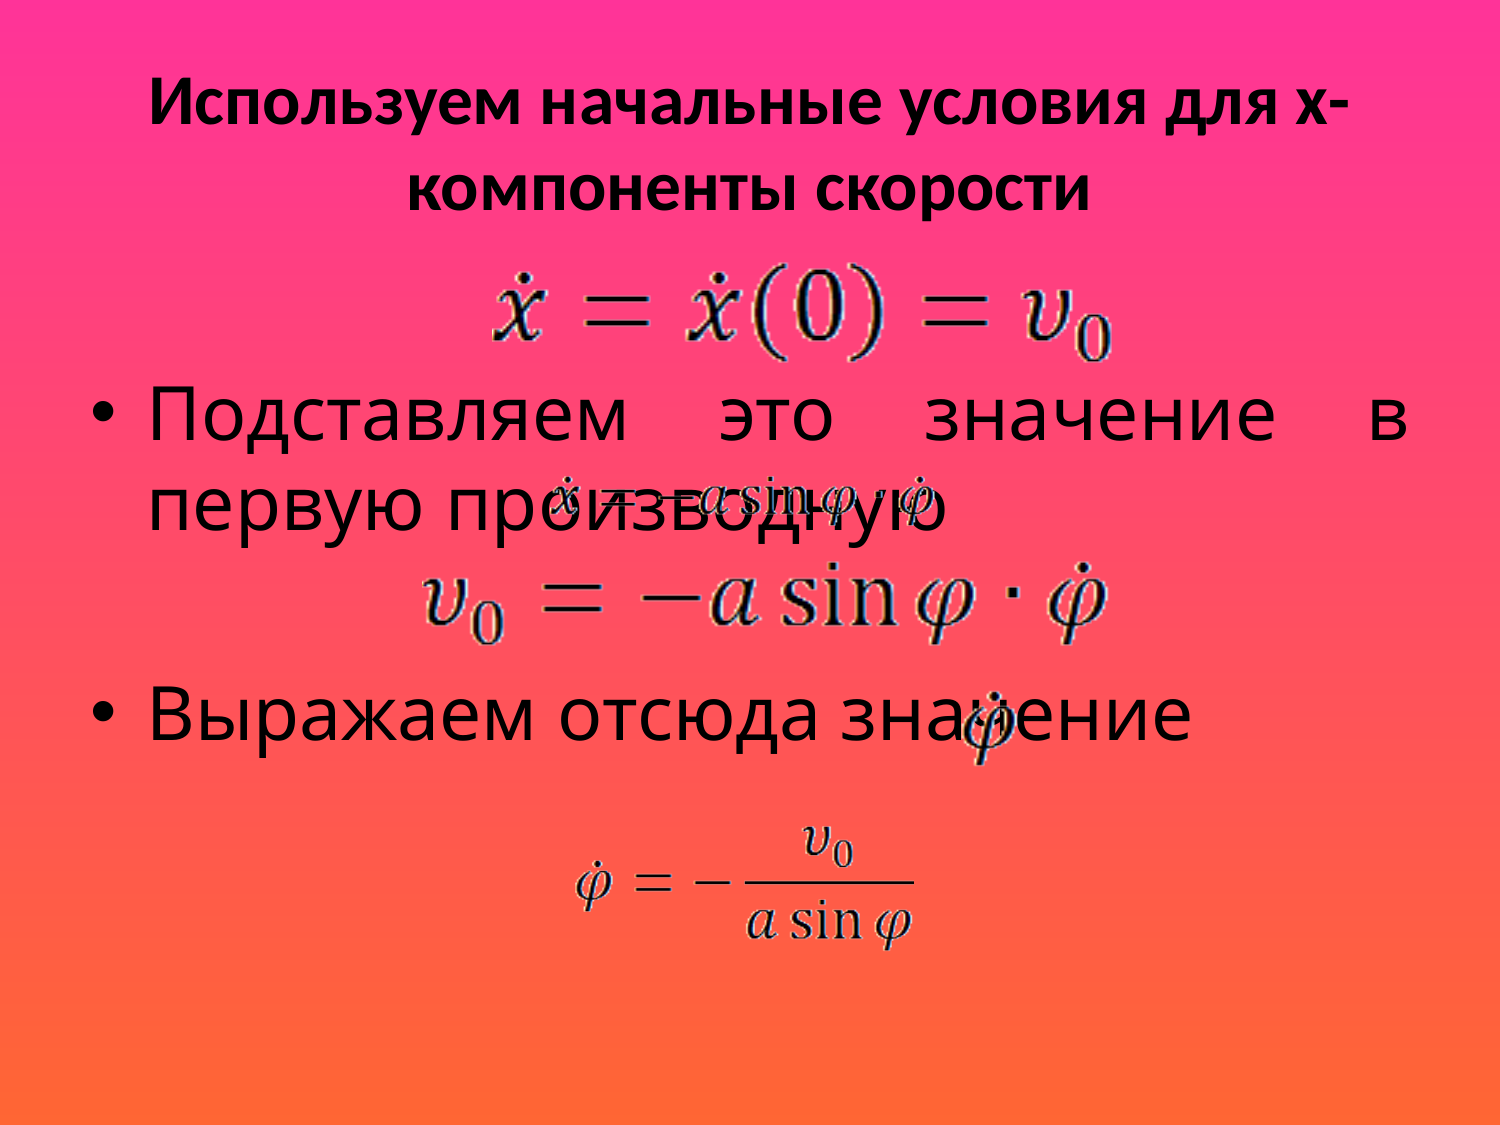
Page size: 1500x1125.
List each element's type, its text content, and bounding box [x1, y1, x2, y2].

title Используем начальные условия для х-компоненты скорости [75, 45, 1425, 233]
list Подставляем это значение в первую производную Выражаем отсюда значение [75, 262, 1425, 1005]
picture [421, 462, 1114, 669]
picture [960, 670, 1020, 786]
picture [491, 245, 1121, 387]
picture [573, 820, 915, 963]
